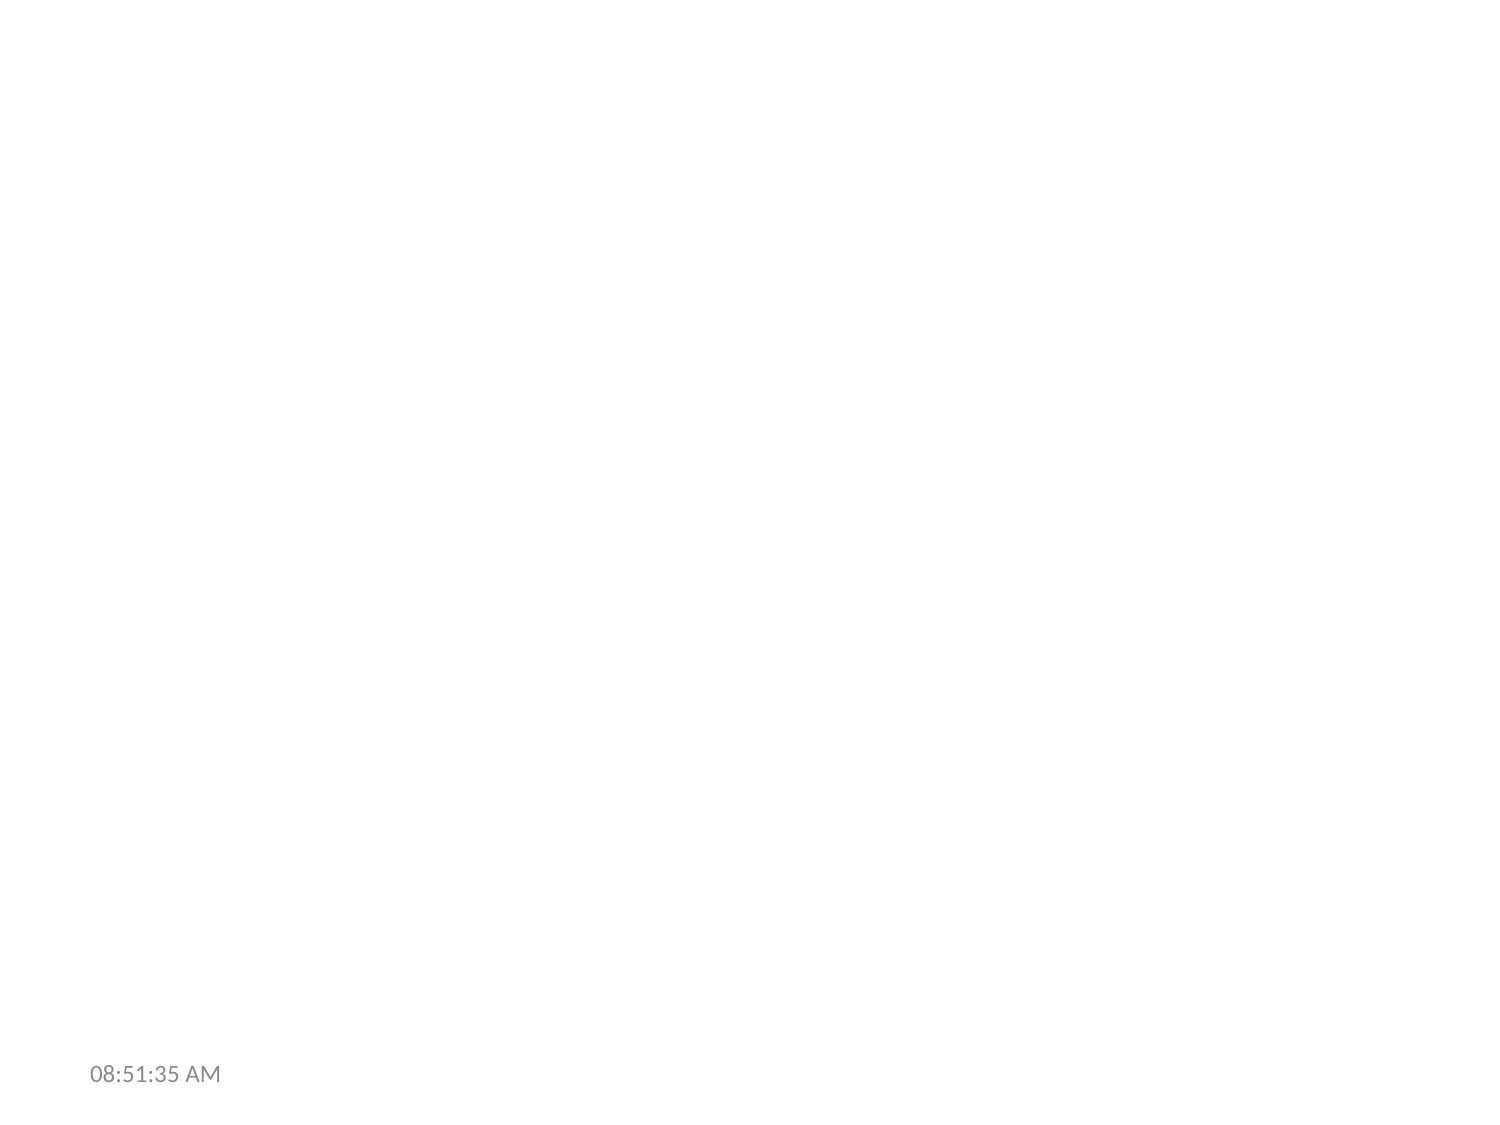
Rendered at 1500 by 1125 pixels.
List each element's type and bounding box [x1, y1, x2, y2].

slide_number [75, 1042, 425, 1103]
